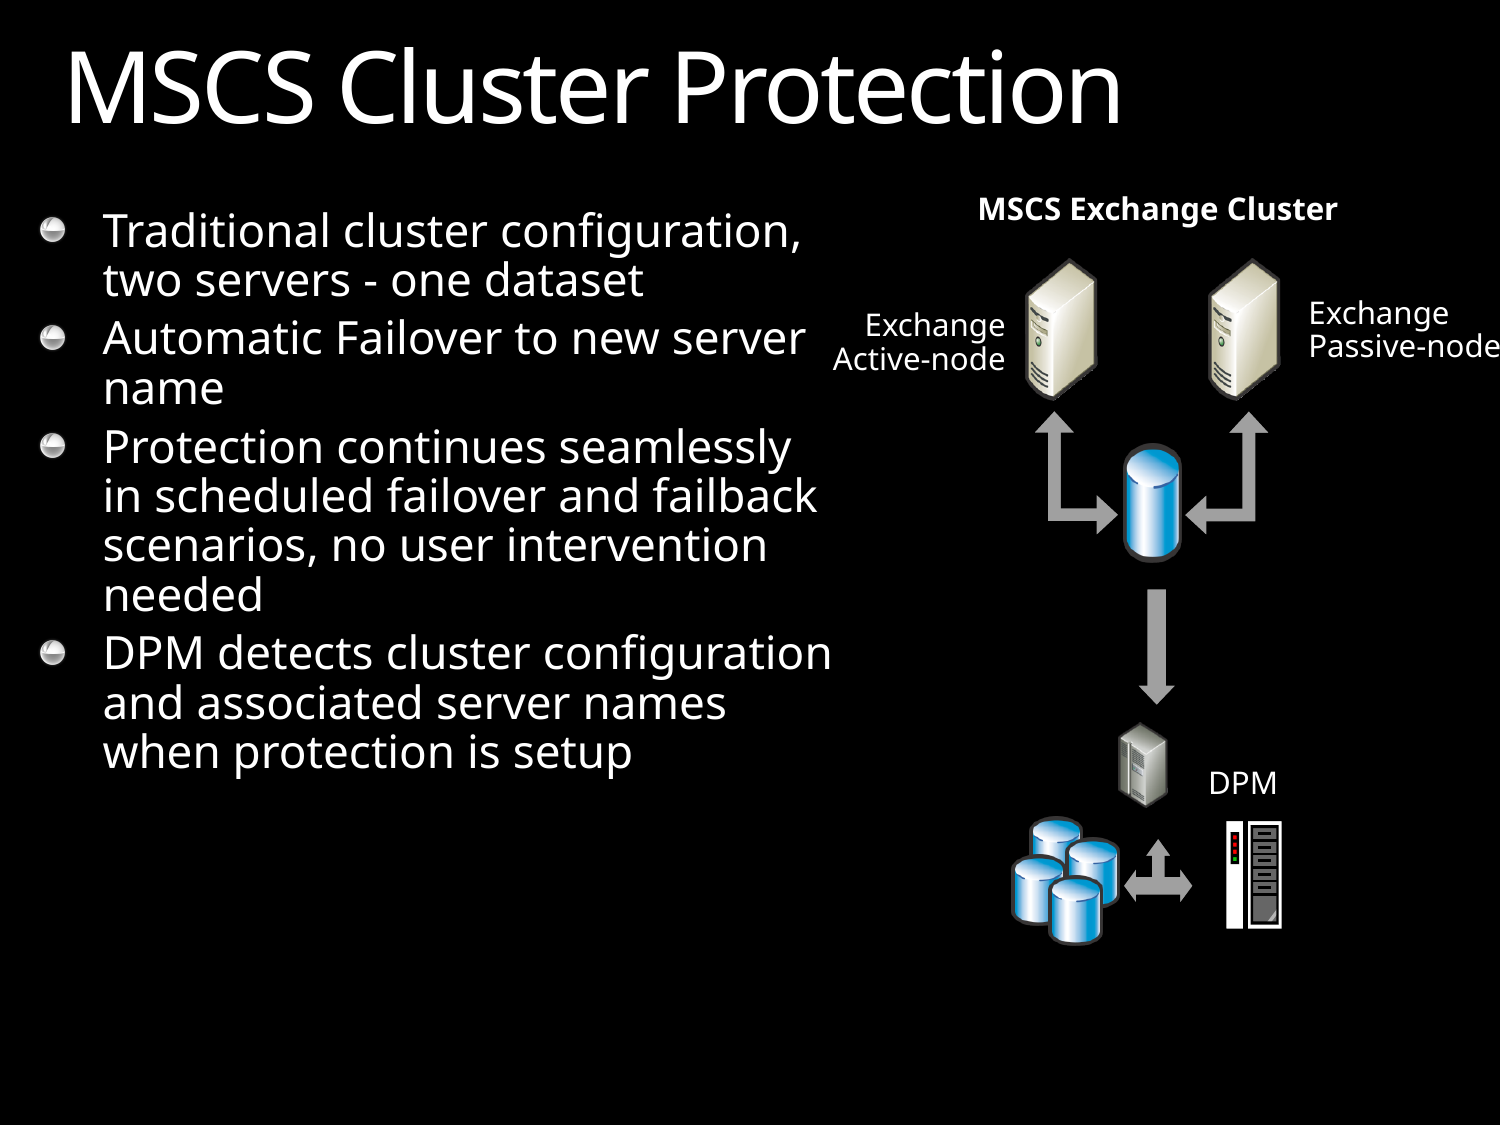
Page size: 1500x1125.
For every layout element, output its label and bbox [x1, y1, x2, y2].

title [62, 37, 1438, 147]
text_box [1011, 816, 1120, 947]
picture [37, 322, 68, 353]
picture [37, 214, 68, 245]
picture [1208, 258, 1281, 401]
picture [37, 430, 68, 461]
text_box [1136, 588, 1178, 707]
text_box [1183, 410, 1271, 537]
text_box [1122, 837, 1194, 905]
text_box [791, 302, 1022, 385]
text_box [862, 186, 1455, 235]
picture [1221, 814, 1287, 936]
picture [1024, 258, 1098, 401]
text_box [1193, 760, 1350, 809]
picture [1122, 443, 1182, 563]
picture [37, 637, 68, 668]
picture [1118, 722, 1168, 809]
text_box [1293, 289, 1500, 373]
list [37, 207, 842, 791]
text_box [1032, 409, 1120, 537]
